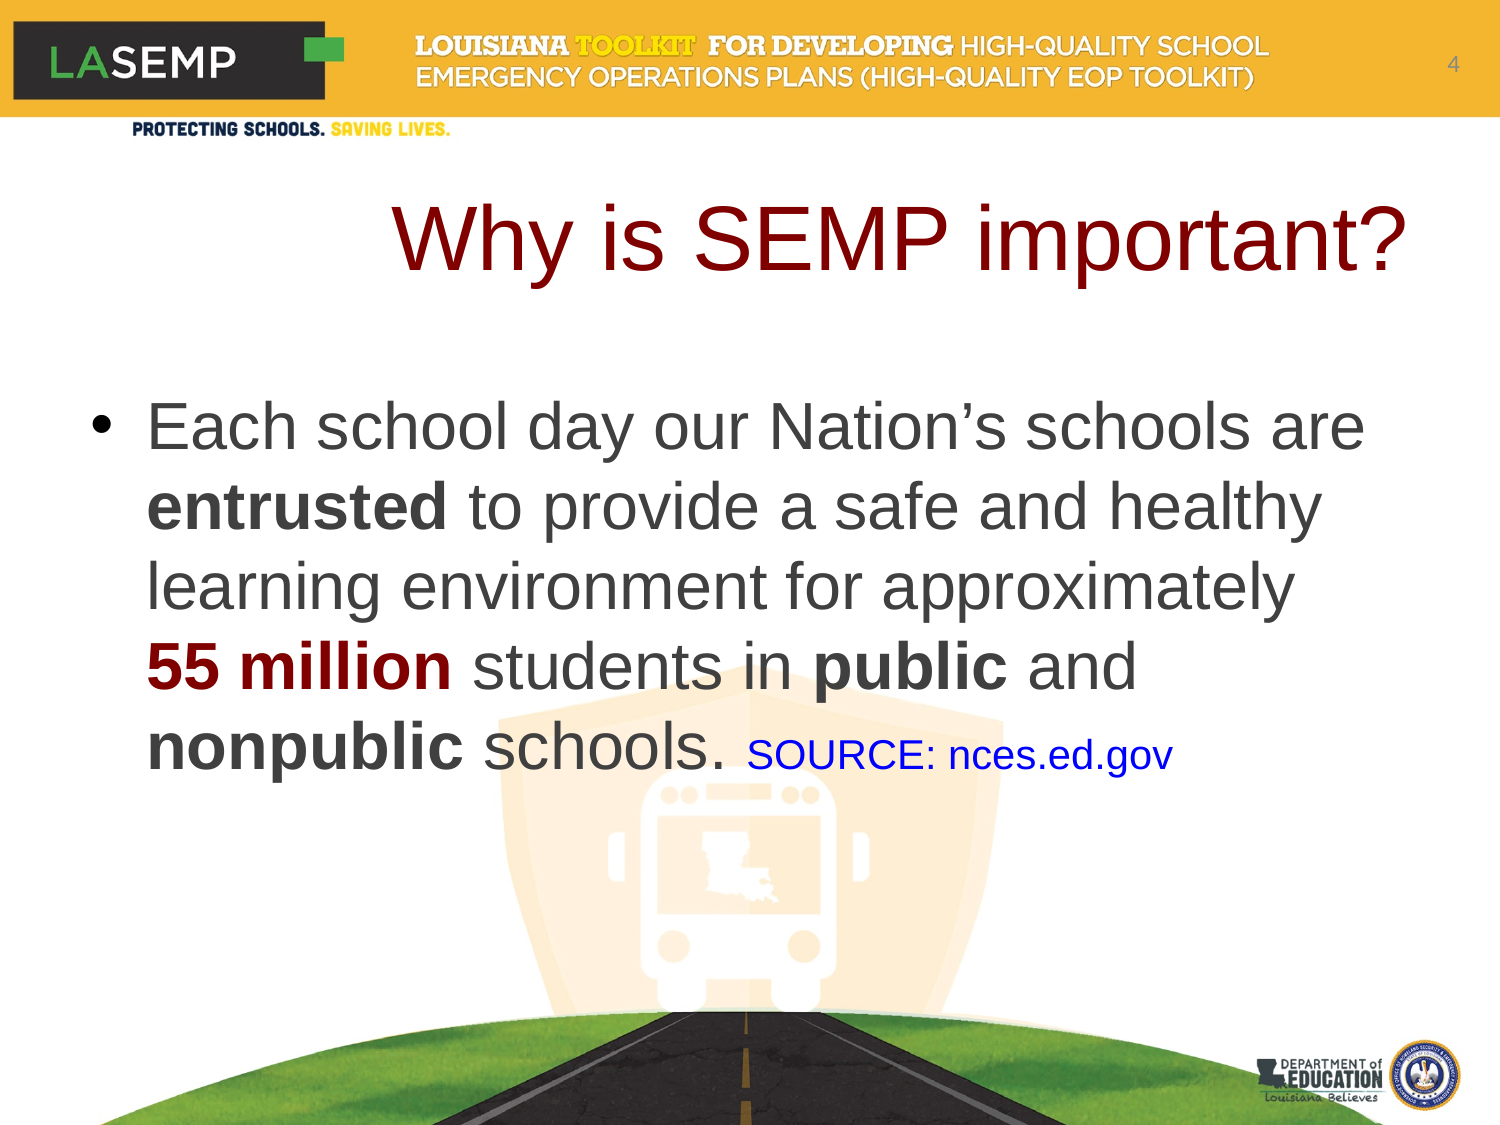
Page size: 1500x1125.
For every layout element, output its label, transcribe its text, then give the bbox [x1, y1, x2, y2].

slide_number 4 [1125, 32, 1475, 93]
picture [0, 0, 1500, 1125]
list Each school day our Nation’s schools are entrusted to provide a safe and healthy learning environment for approximately 55 million students in public and nonpublic schools. SOURCE: nces.ed.gov [75, 375, 1425, 1011]
title Why is SEMP important? [75, 140, 1425, 328]
